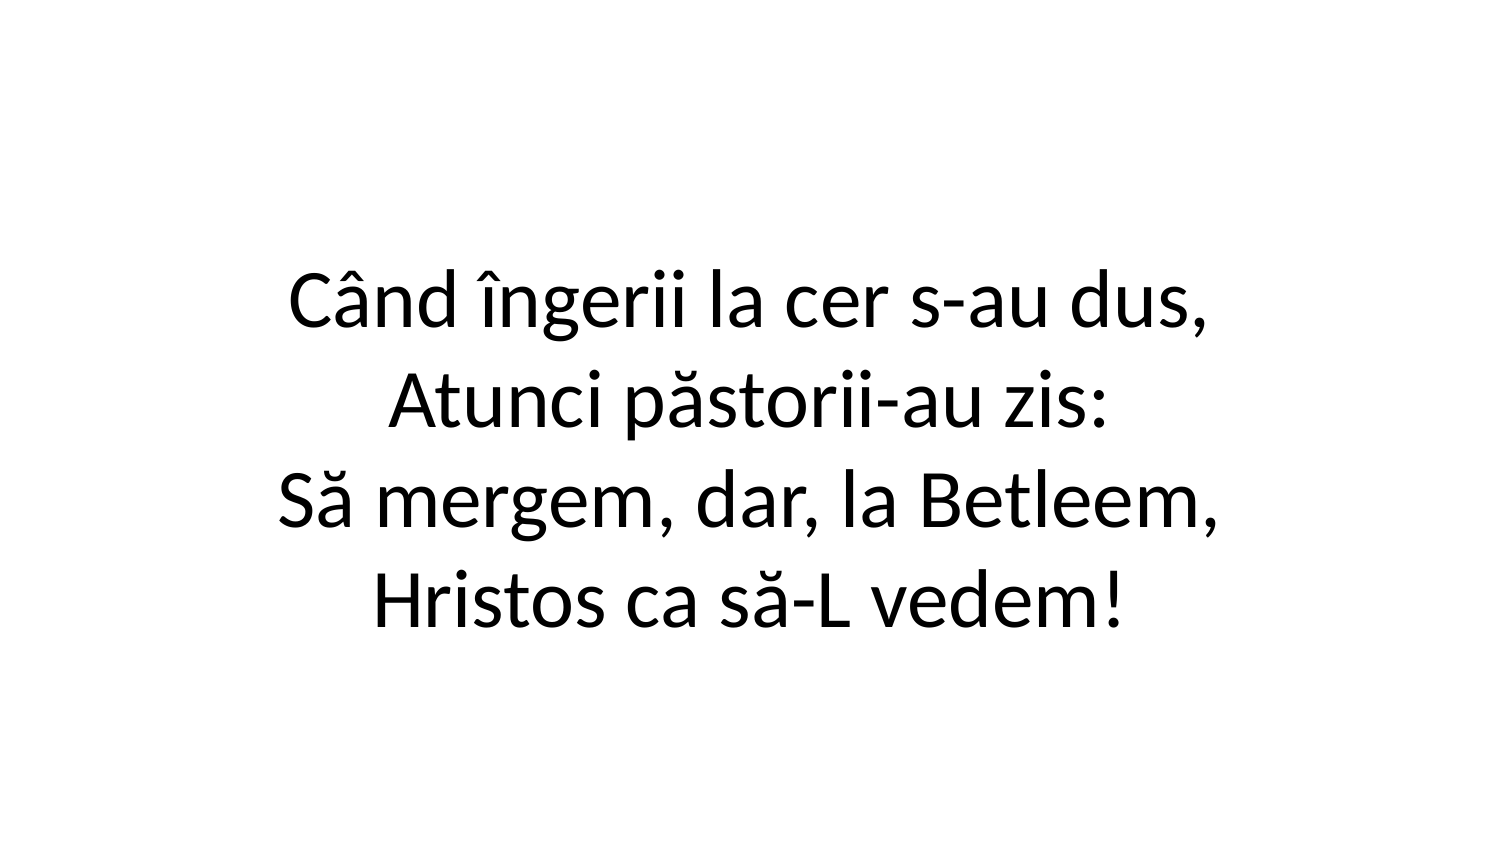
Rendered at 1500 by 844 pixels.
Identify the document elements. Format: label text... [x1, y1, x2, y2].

text_box Când îngerii la cer s-au dus, Atunci păstorii-au zis: Să mergem, dar, la Betleem, Hristos ca să-L vedem! [262, 192, 1238, 652]
